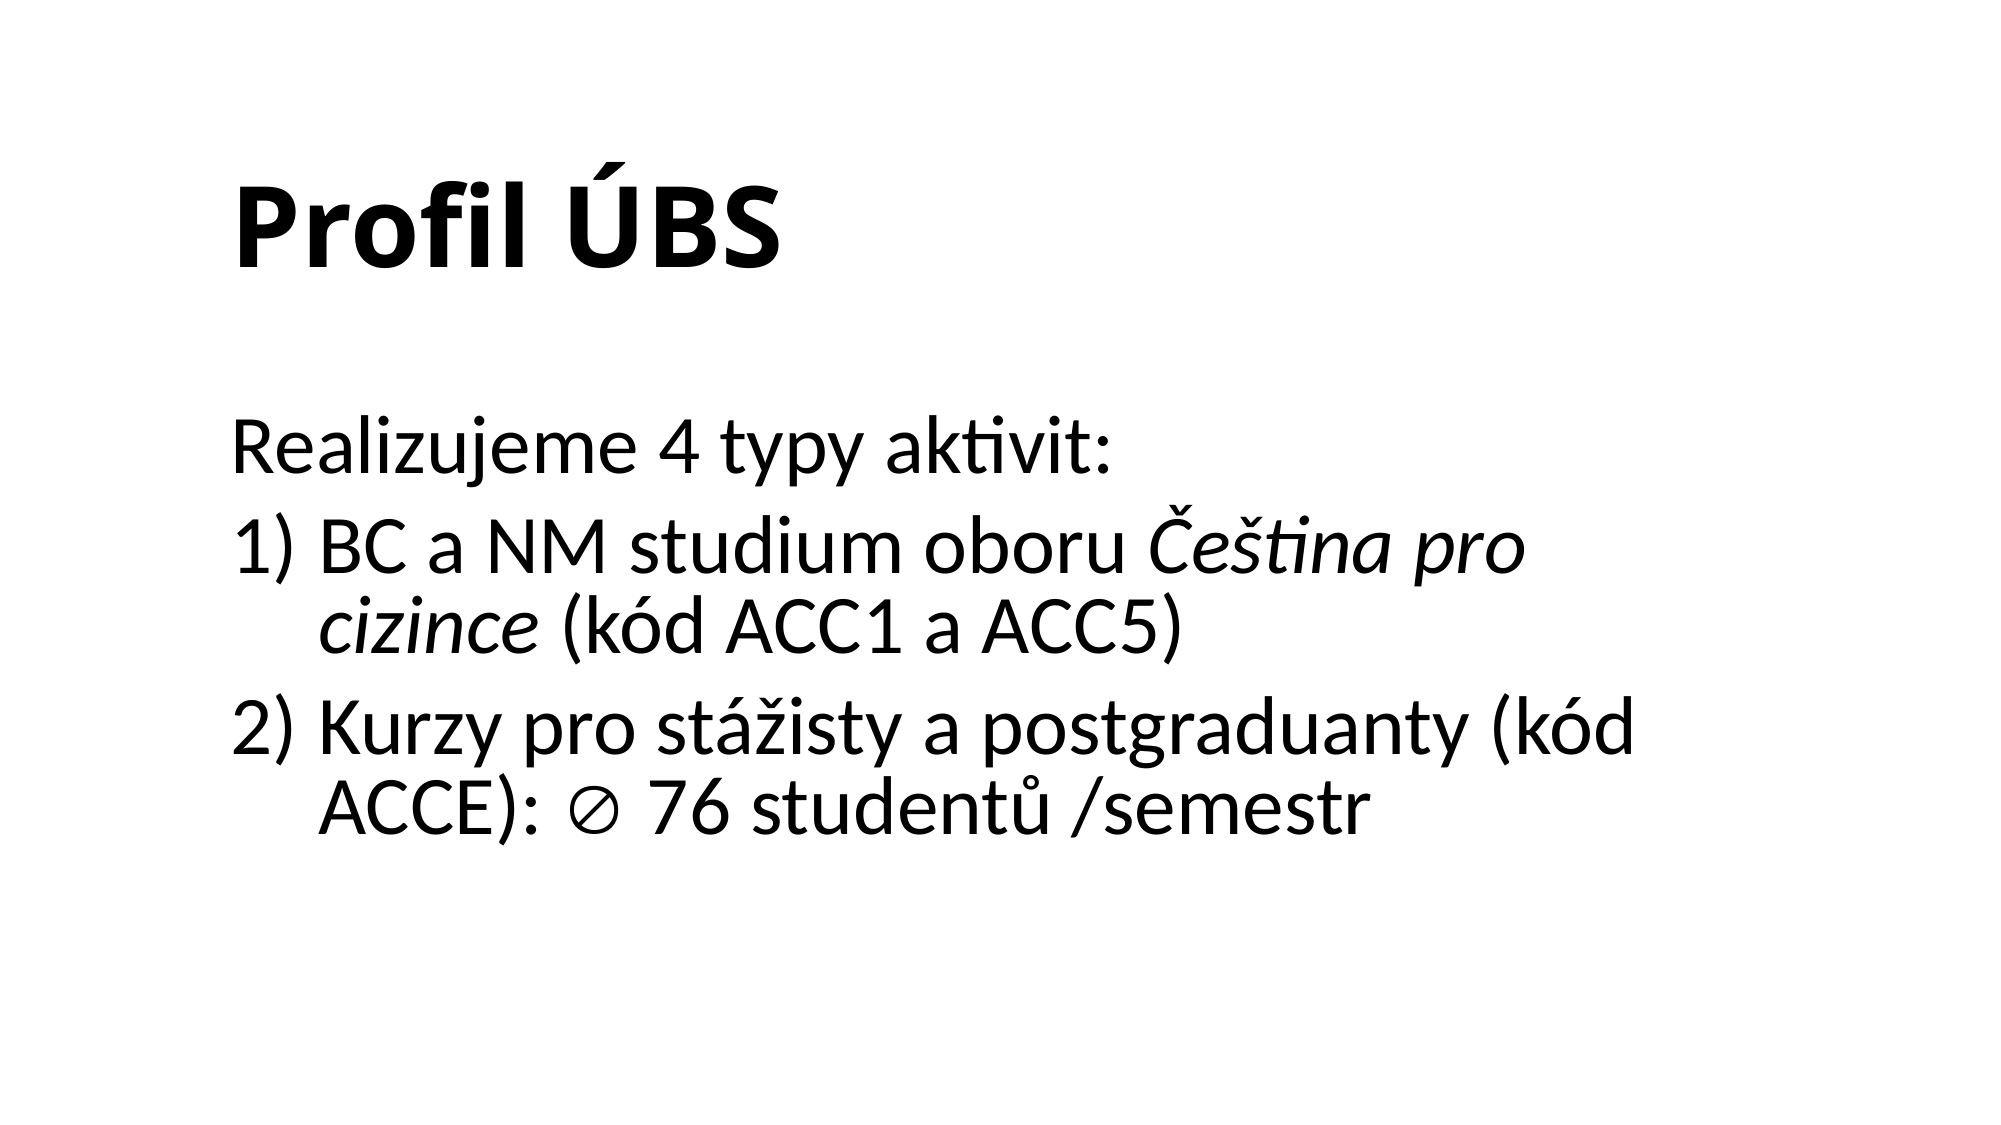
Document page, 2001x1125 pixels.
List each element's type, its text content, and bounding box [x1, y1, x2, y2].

subtitle Realizujeme 4 typy aktivit: BC a NM studium oboru Čeština pro cizince (kód ACC1 a ACC5) Kurzy pro stážisty a postgraduanty (kód ACCE):  76 studentů /semestr Program Česká studia Letní školu slovanských studií [215, 401, 1701, 926]
title Profil ÚBS [215, 110, 1917, 353]
